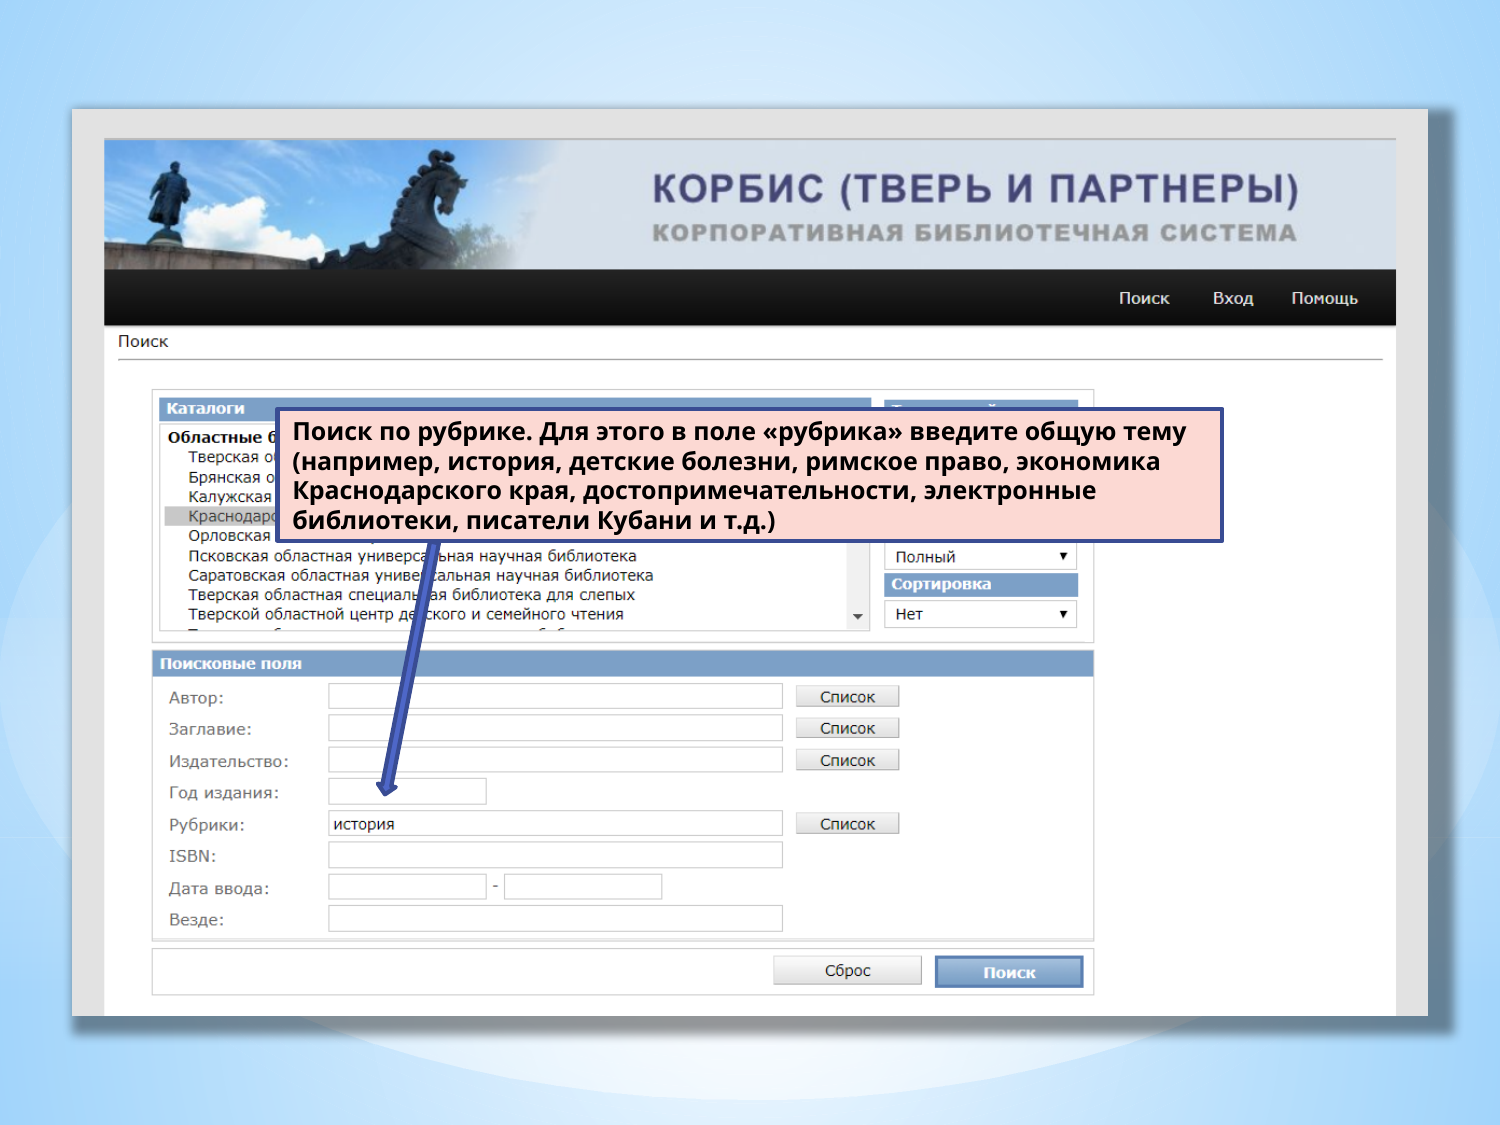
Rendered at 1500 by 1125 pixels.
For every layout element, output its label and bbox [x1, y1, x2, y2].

picture [71, 108, 1429, 1016]
